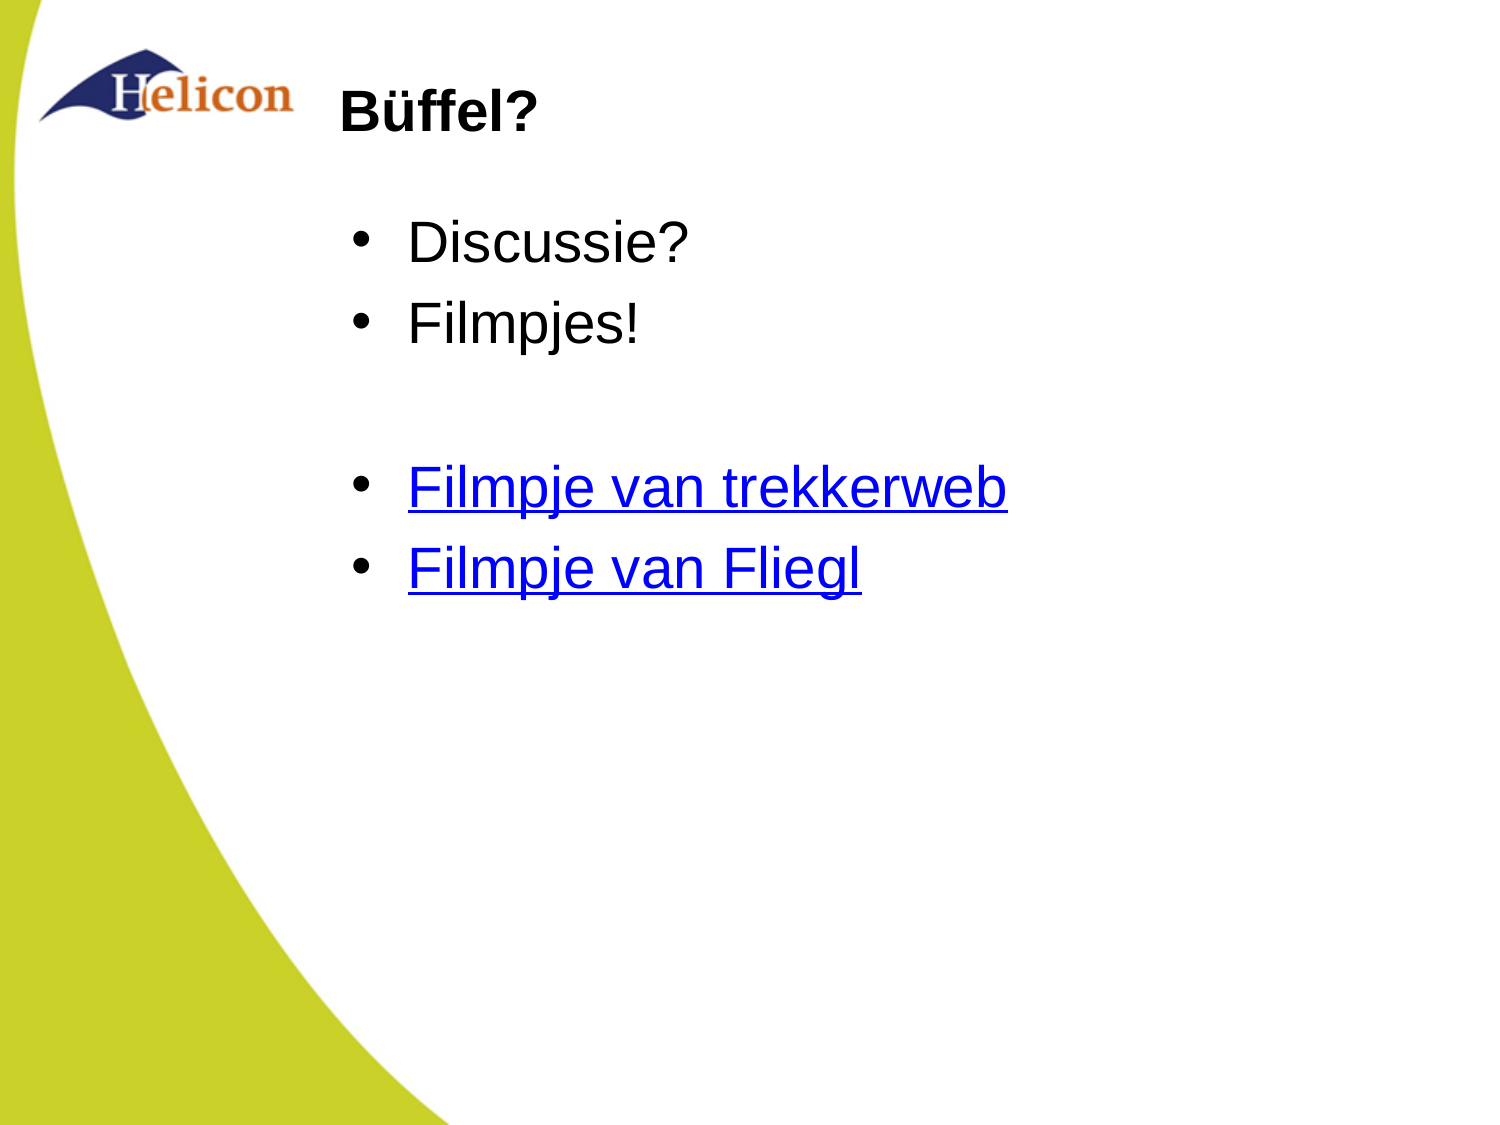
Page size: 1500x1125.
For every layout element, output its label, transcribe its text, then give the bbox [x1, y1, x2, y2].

picture [0, 0, 1500, 1125]
list Discussie? Filmpjes! Filmpje van trekkerweb Filmpje van Fliegl [336, 196, 1425, 1005]
title Büffel? [324, 54, 1415, 161]
